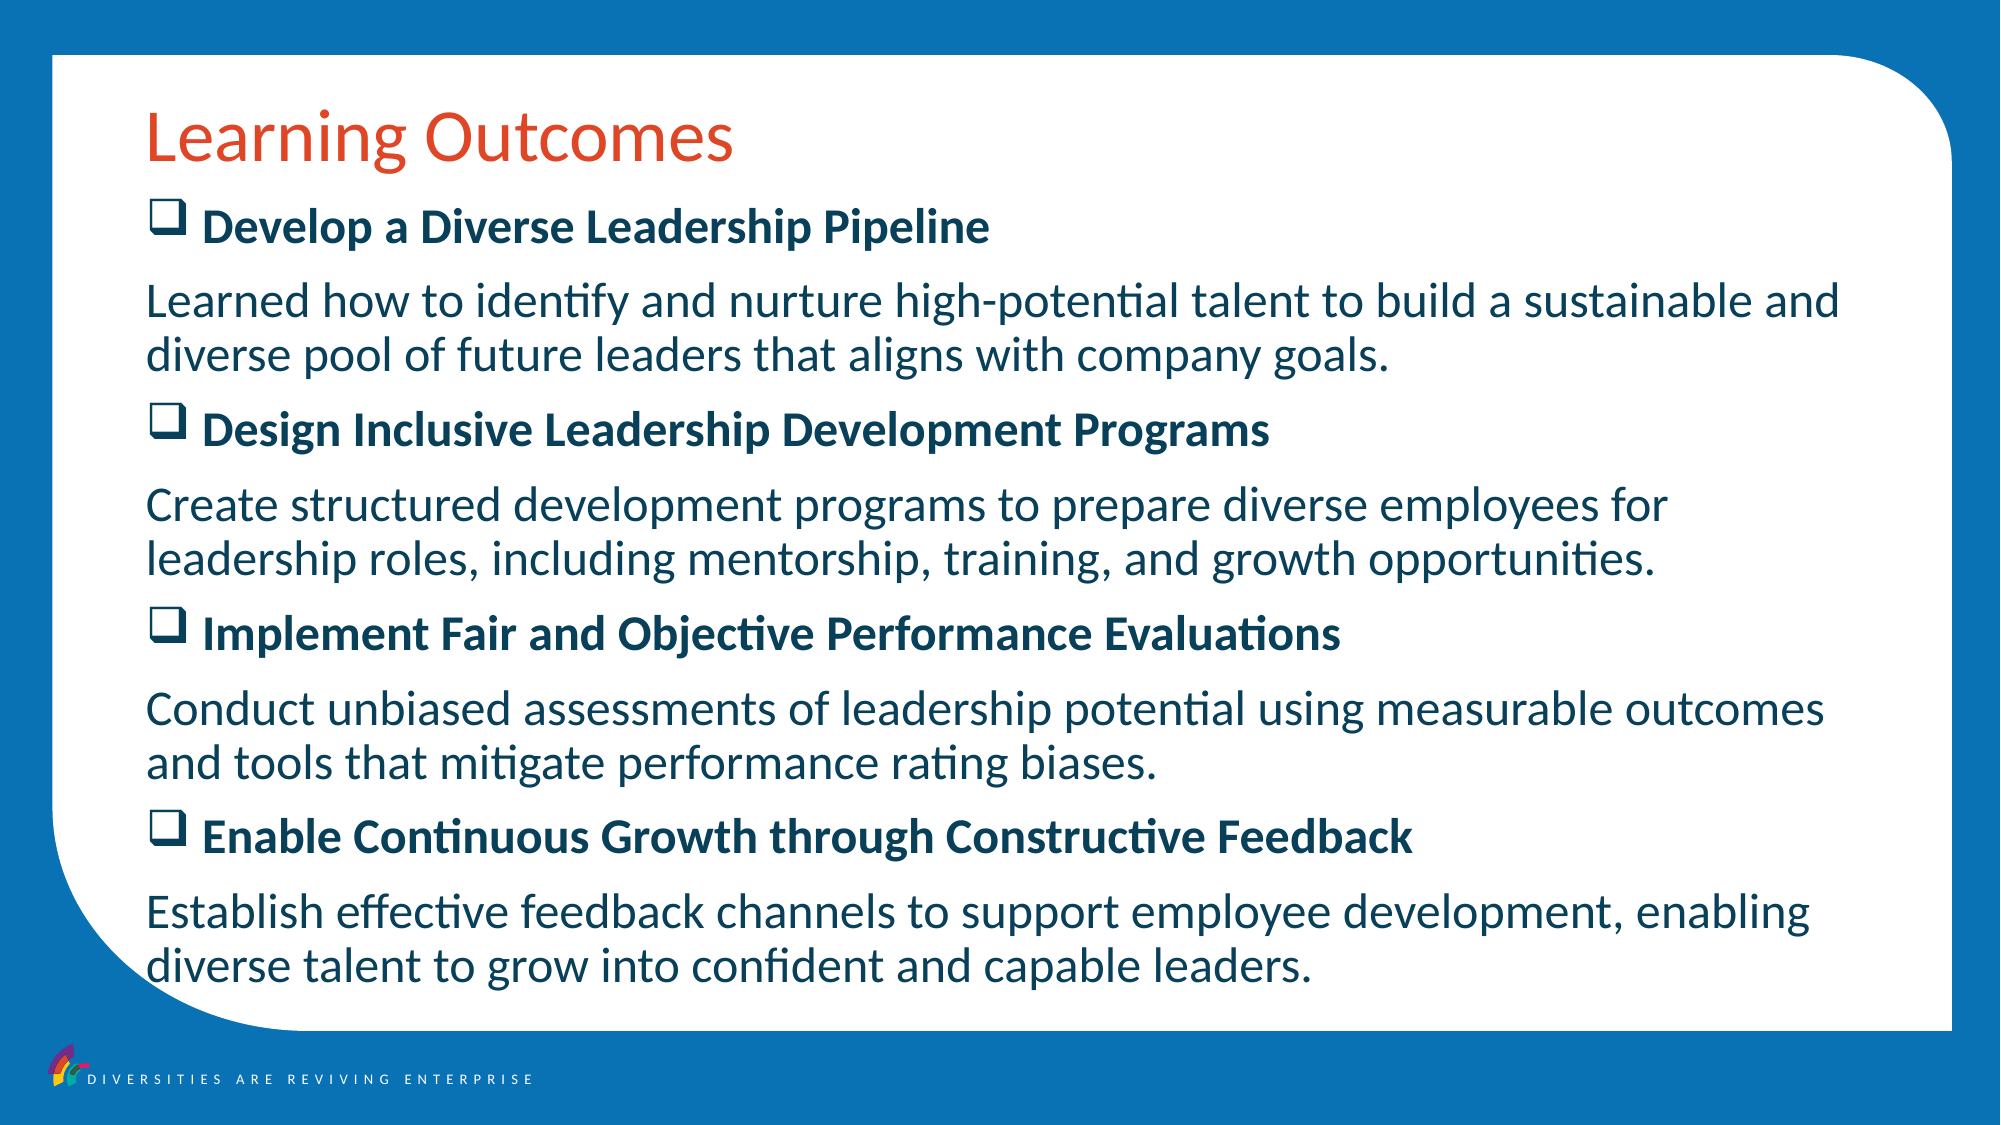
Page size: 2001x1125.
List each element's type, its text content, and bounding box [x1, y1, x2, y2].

list Develop a Diverse Leadership Pipeline Learned how to identify and nurture high-potential talent to build a sustainable and diverse pool of future leaders that aligns with company goals. Design Inclusive Leadership Development Programs Create structured development programs to prepare diverse employees for leadership roles, including mentorship, training, and growth opportunities. Implement Fair and Objective Performance Evaluations Conduct unbiased assessments of leadership potential using measurable outcomes and tools that mitigate performance rating biases. Enable Continuous Growth through Constructive Feedback Establish effective feedback channels to support employee development, enabling diverse talent to grow into confident and capable leaders. [130, 222, 1869, 825]
list Learning Outcomes [130, 89, 1869, 222]
